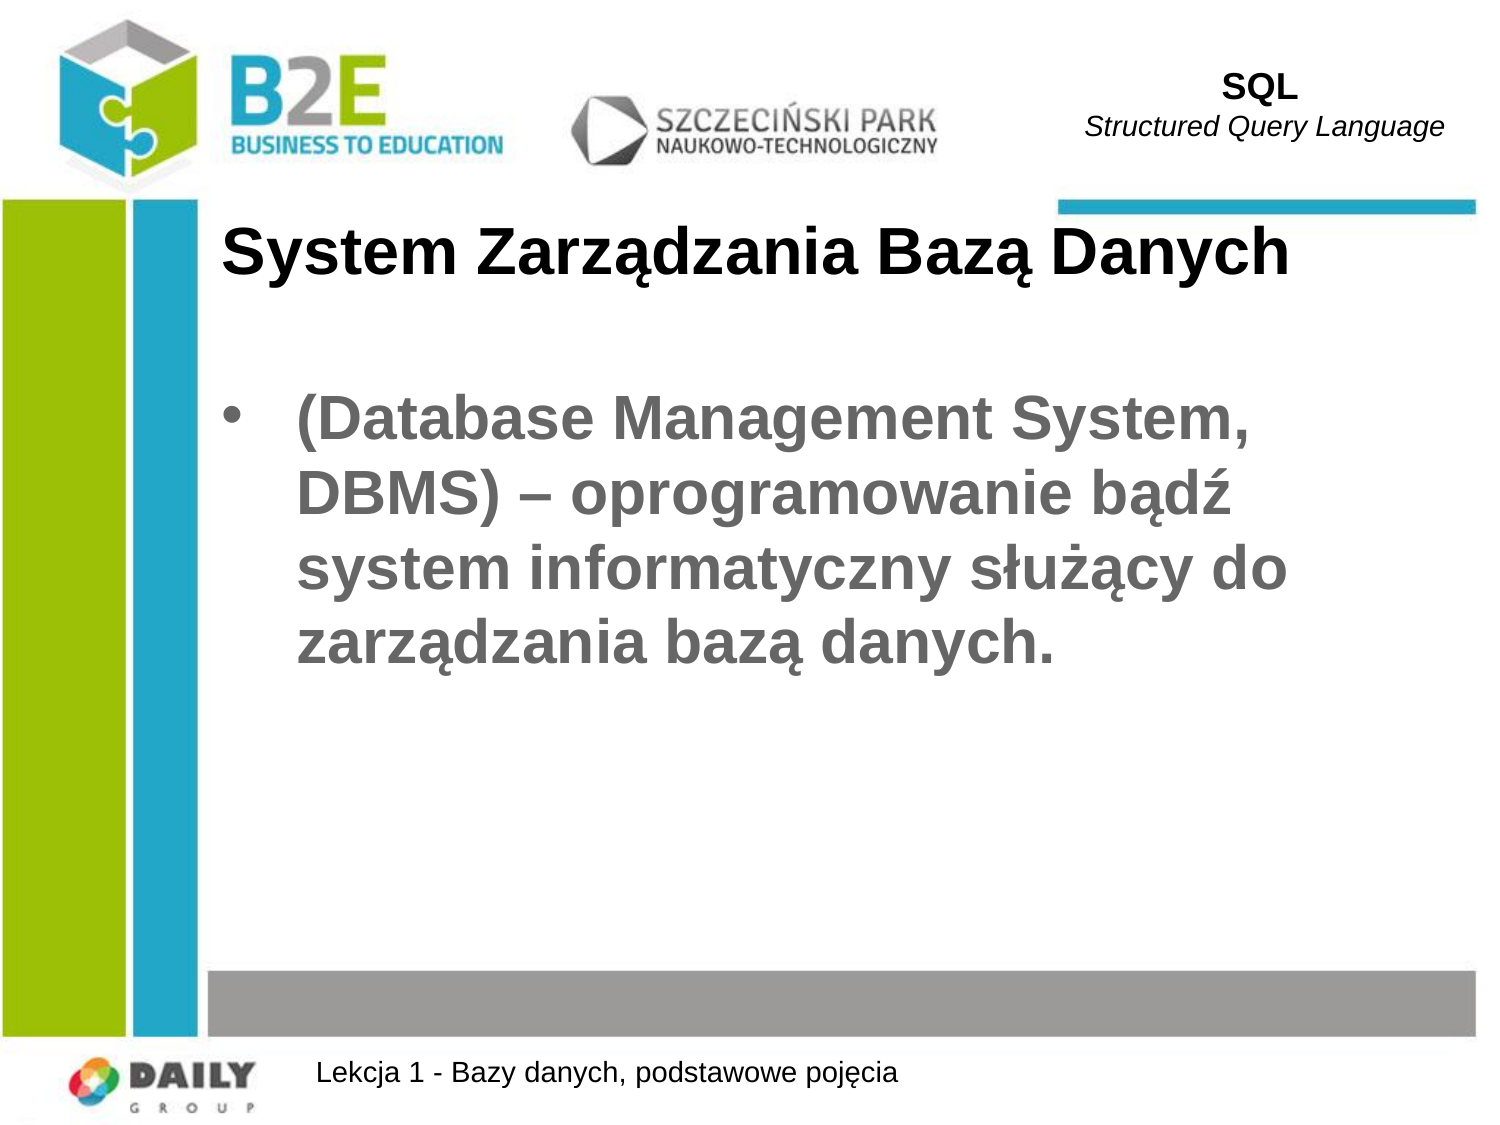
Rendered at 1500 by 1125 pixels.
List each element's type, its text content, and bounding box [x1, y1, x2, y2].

text_box Lekcja 1 - Bazy danych, podstawowe pojęcia [301, 1046, 1034, 1096]
subtitle (Database Management System, DBMS) – oprogramowanie bądź system informatyczny służący do zarządzania bazą danych. [206, 361, 1462, 965]
title System Zarządzania Bazą Danych [206, 174, 1400, 303]
picture [0, 0, 1500, 1125]
text_box SQL Structured Query Language [1069, 54, 1461, 150]
